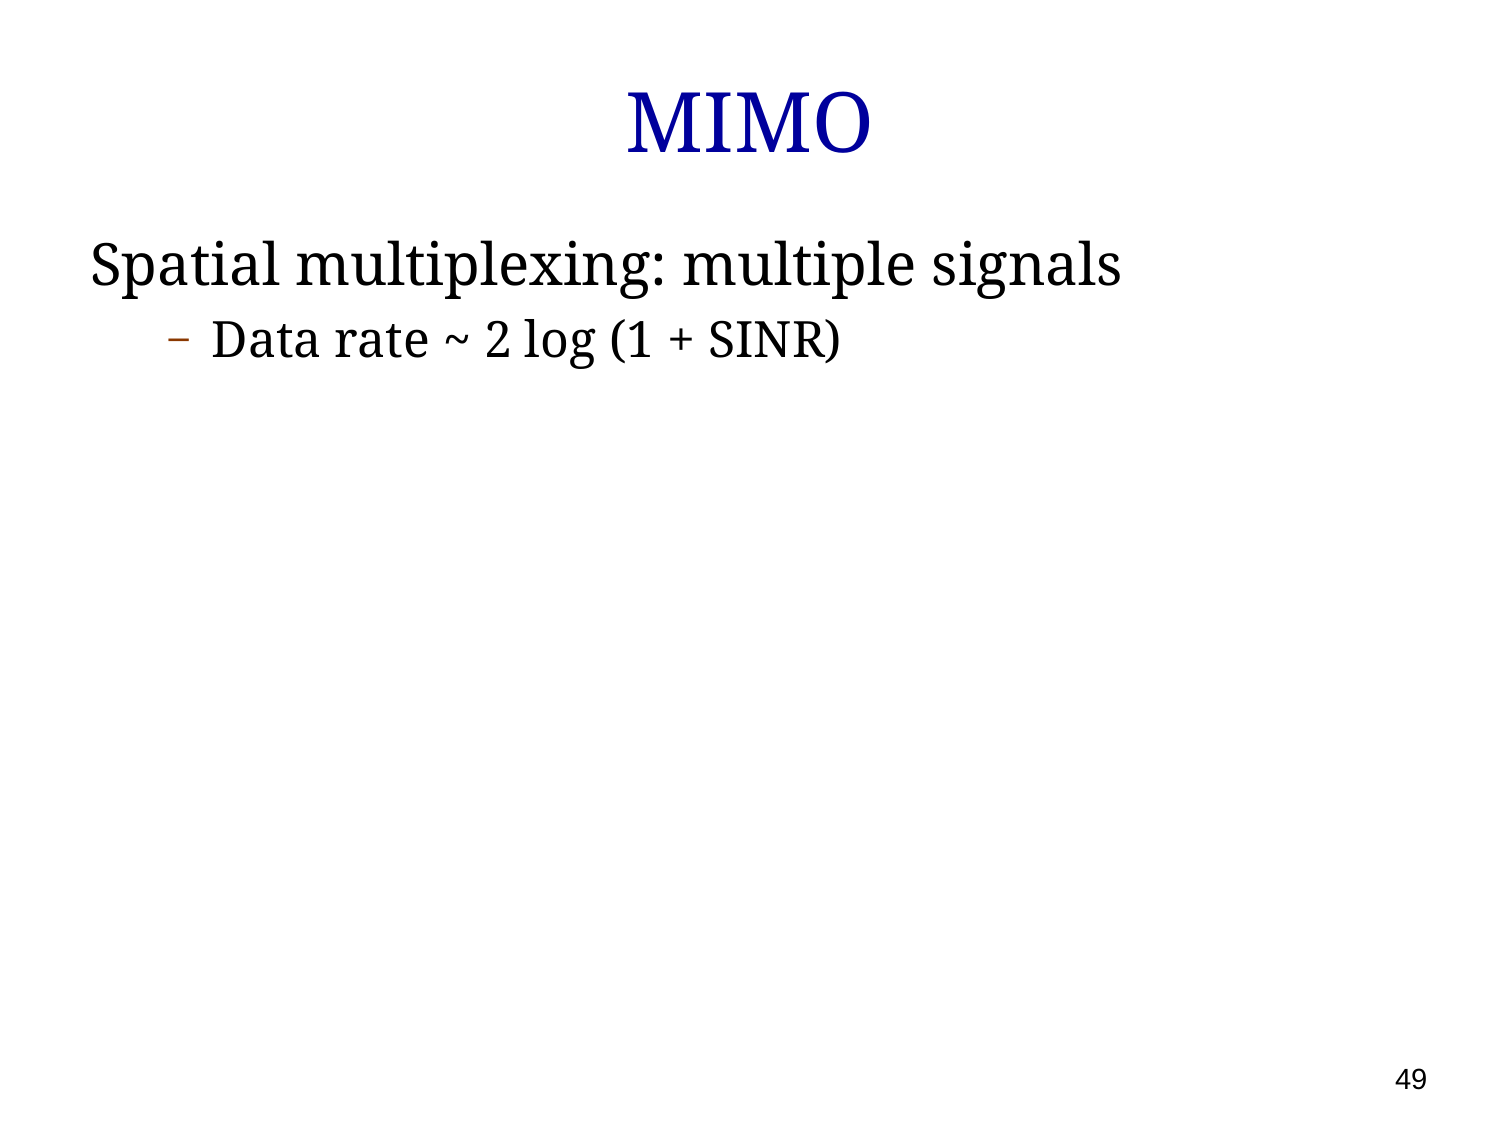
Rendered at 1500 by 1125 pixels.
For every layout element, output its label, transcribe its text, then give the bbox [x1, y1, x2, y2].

slide_number 49 [1092, 1024, 1443, 1103]
title MIMO [74, 47, 1426, 191]
list Spatial multiplexing: multiple signals Data rate ~ 2 log (1 + SINR) [74, 219, 1426, 963]
